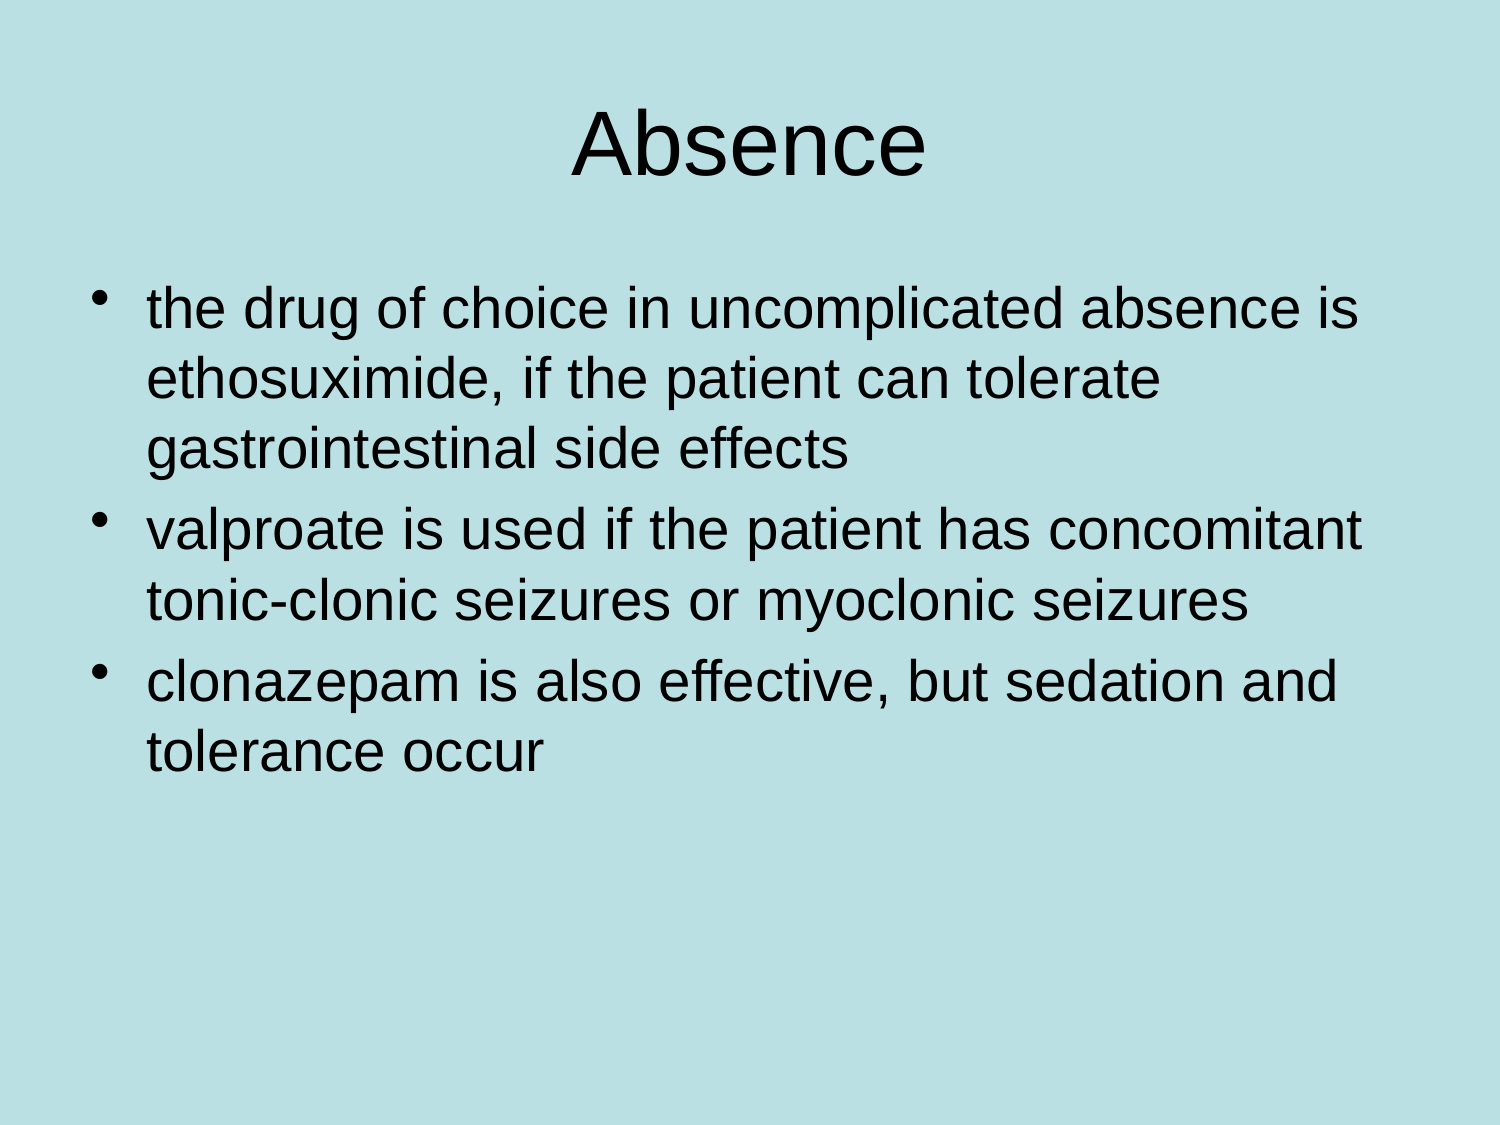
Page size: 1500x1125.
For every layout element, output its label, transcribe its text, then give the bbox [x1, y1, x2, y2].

list the drug of choice in uncomplicated absence is ethosuximide, if the patient can tolerate gastrointestinal side effects valproate is used if the patient has concomitant tonic-clonic seizures or myoclonic seizures clonazepam is also effective, but sedation and tolerance occur [75, 262, 1425, 1005]
title Absence [75, 45, 1425, 233]
